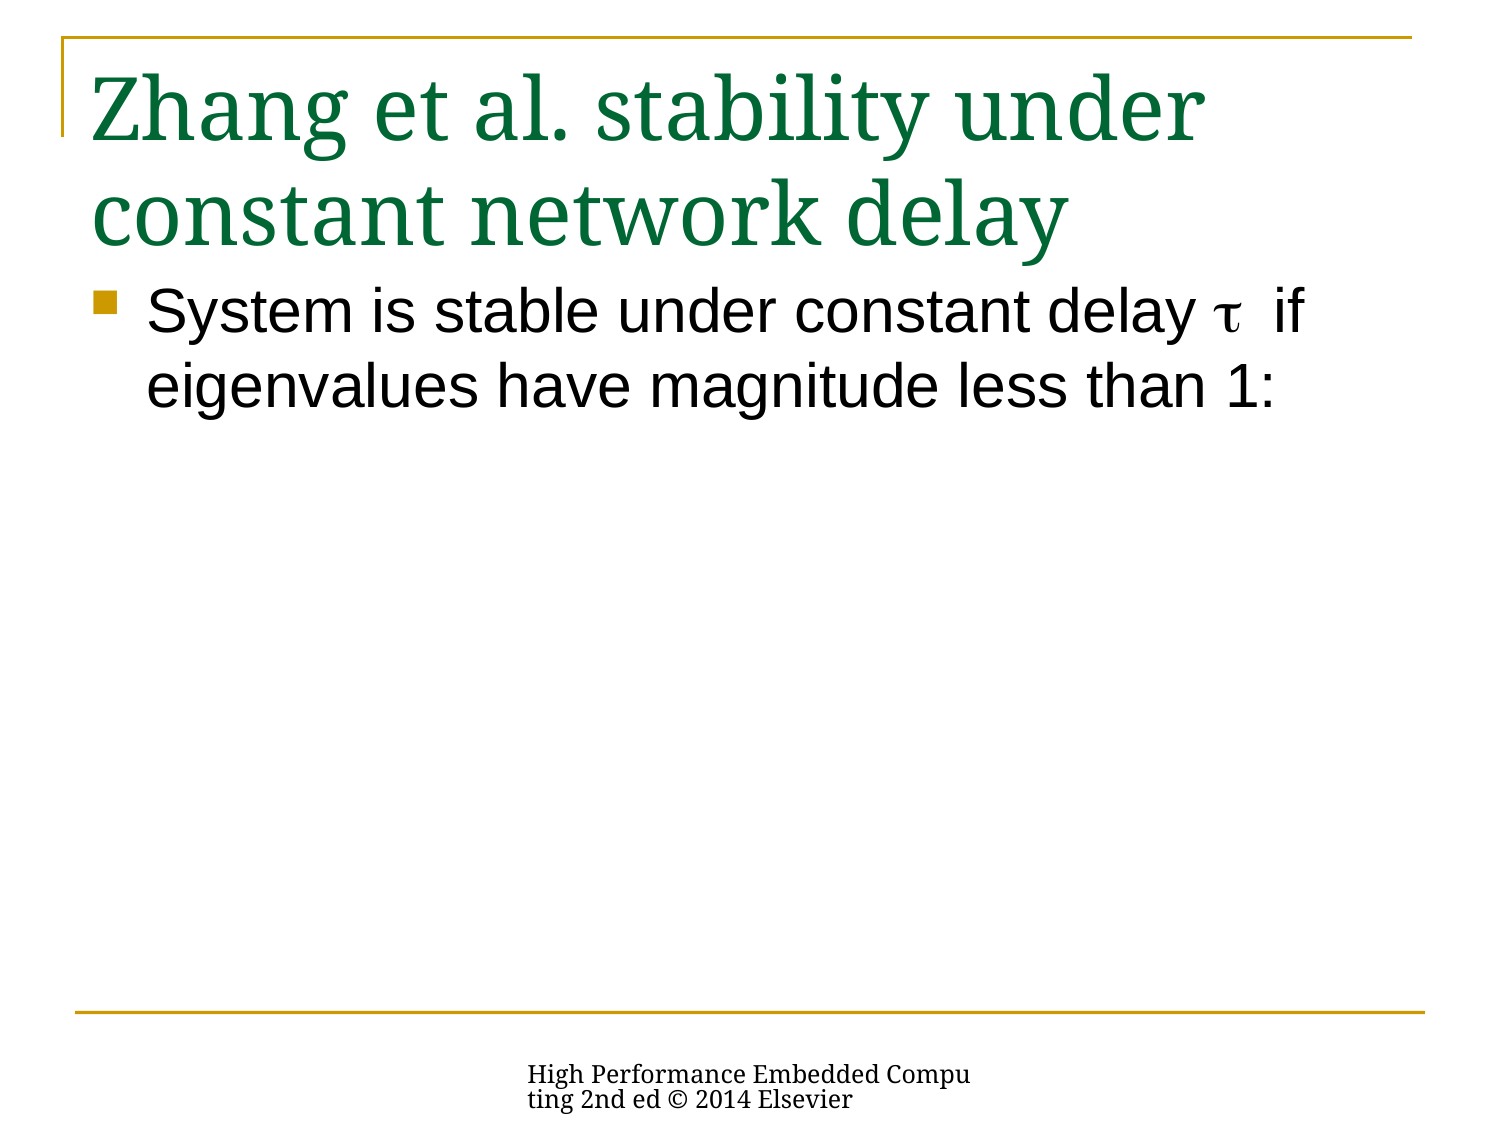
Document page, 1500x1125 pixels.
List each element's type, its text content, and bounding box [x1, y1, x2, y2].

title Zhang et al. stability under constant network delay [75, 45, 1425, 233]
footer High Performance Embedded Computing 2nd ed © 2014 Elsevier [512, 1025, 988, 1100]
